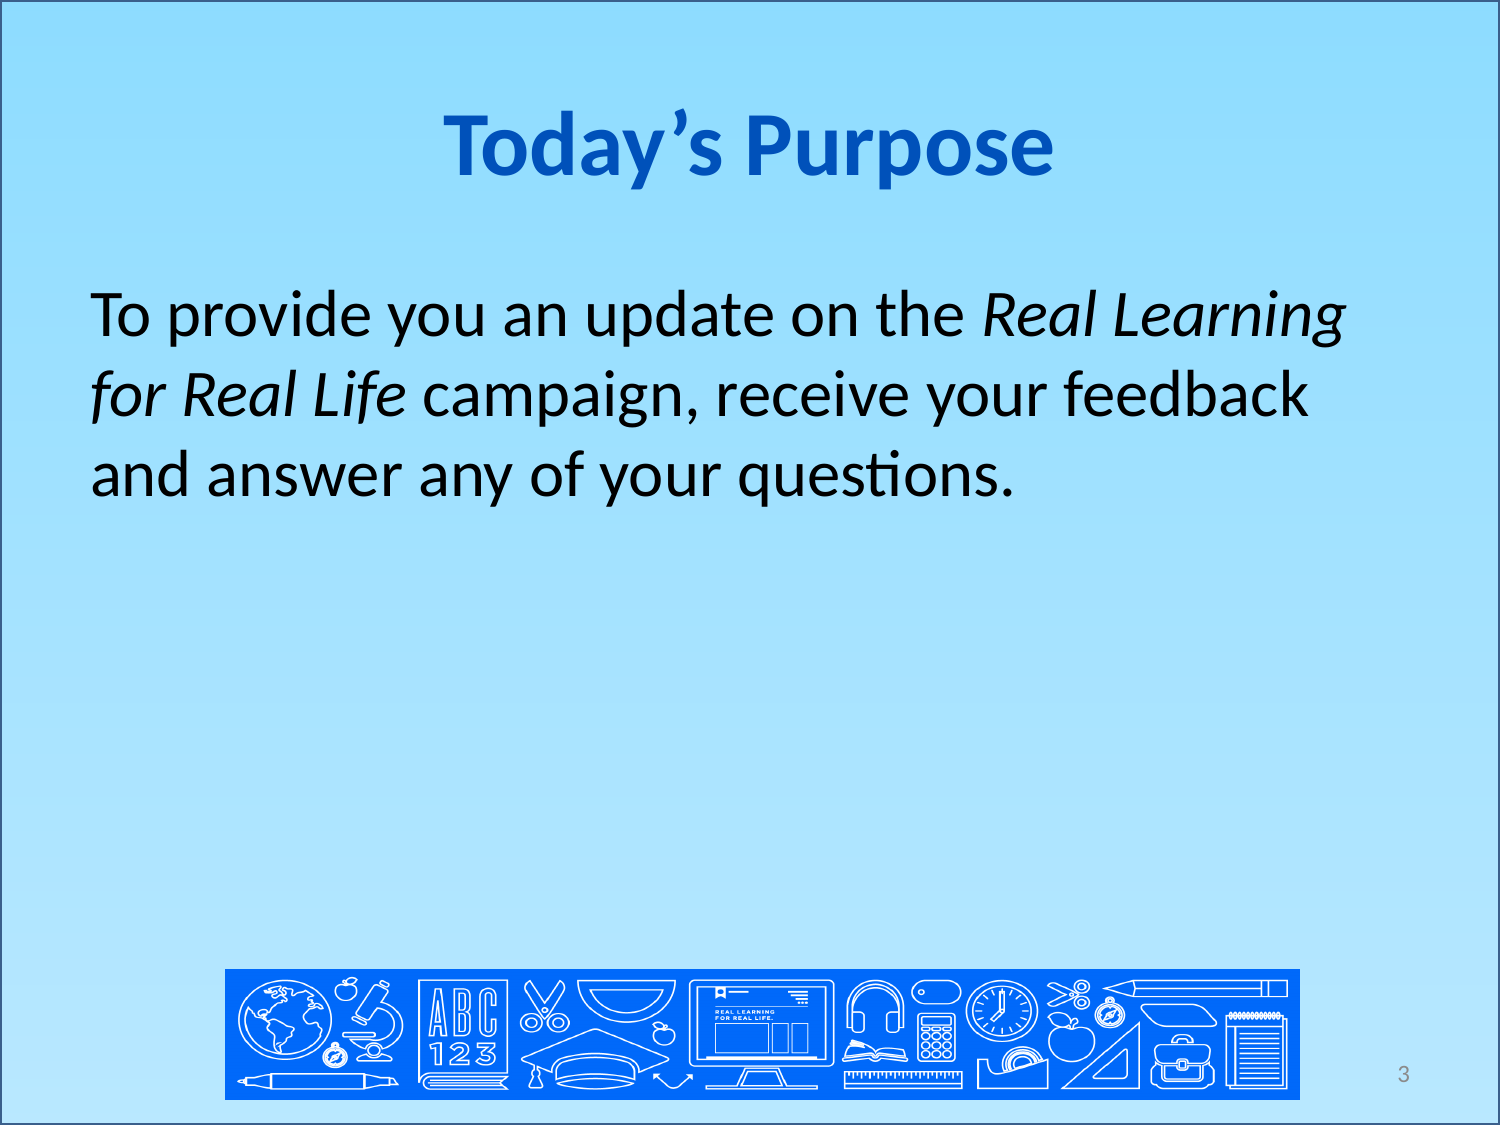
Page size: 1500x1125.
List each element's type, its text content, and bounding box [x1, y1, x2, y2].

title Today’s Purpose [75, 45, 1425, 233]
slide_number 3 [1074, 1042, 1425, 1103]
picture [225, 969, 1300, 1100]
list To provide you an update on the Real Learning for Real Life campaign, receive your feedback and answer any of your questions. [75, 262, 1425, 963]
